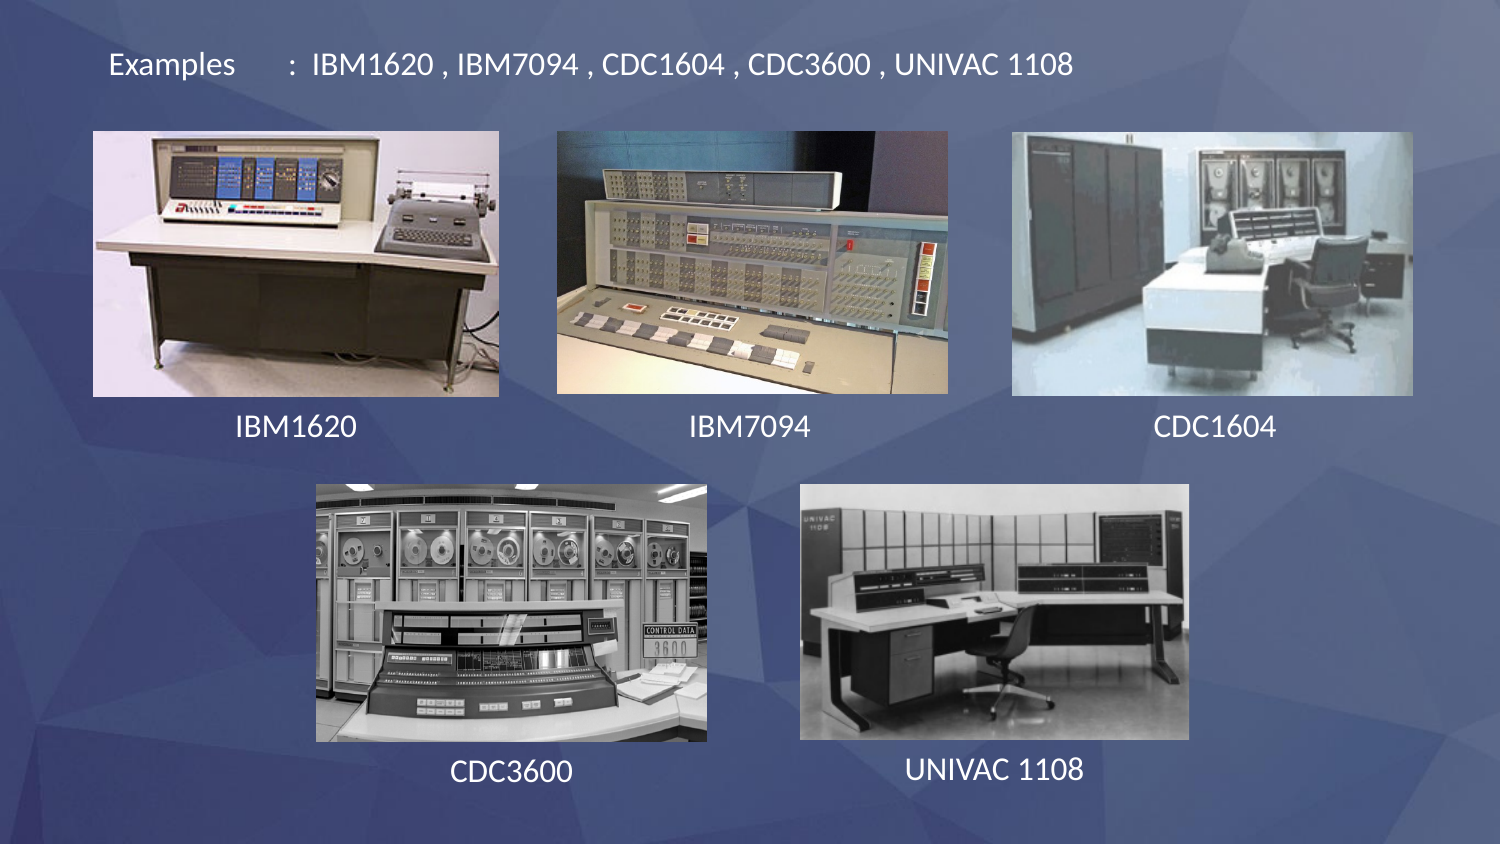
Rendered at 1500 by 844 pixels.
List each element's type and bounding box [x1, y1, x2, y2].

text_box [93, 130, 499, 453]
text_box [308, 484, 715, 798]
text_box [791, 484, 1198, 796]
picture [0, 0, 1500, 844]
text_box [1012, 132, 1418, 453]
text_box [547, 130, 953, 453]
